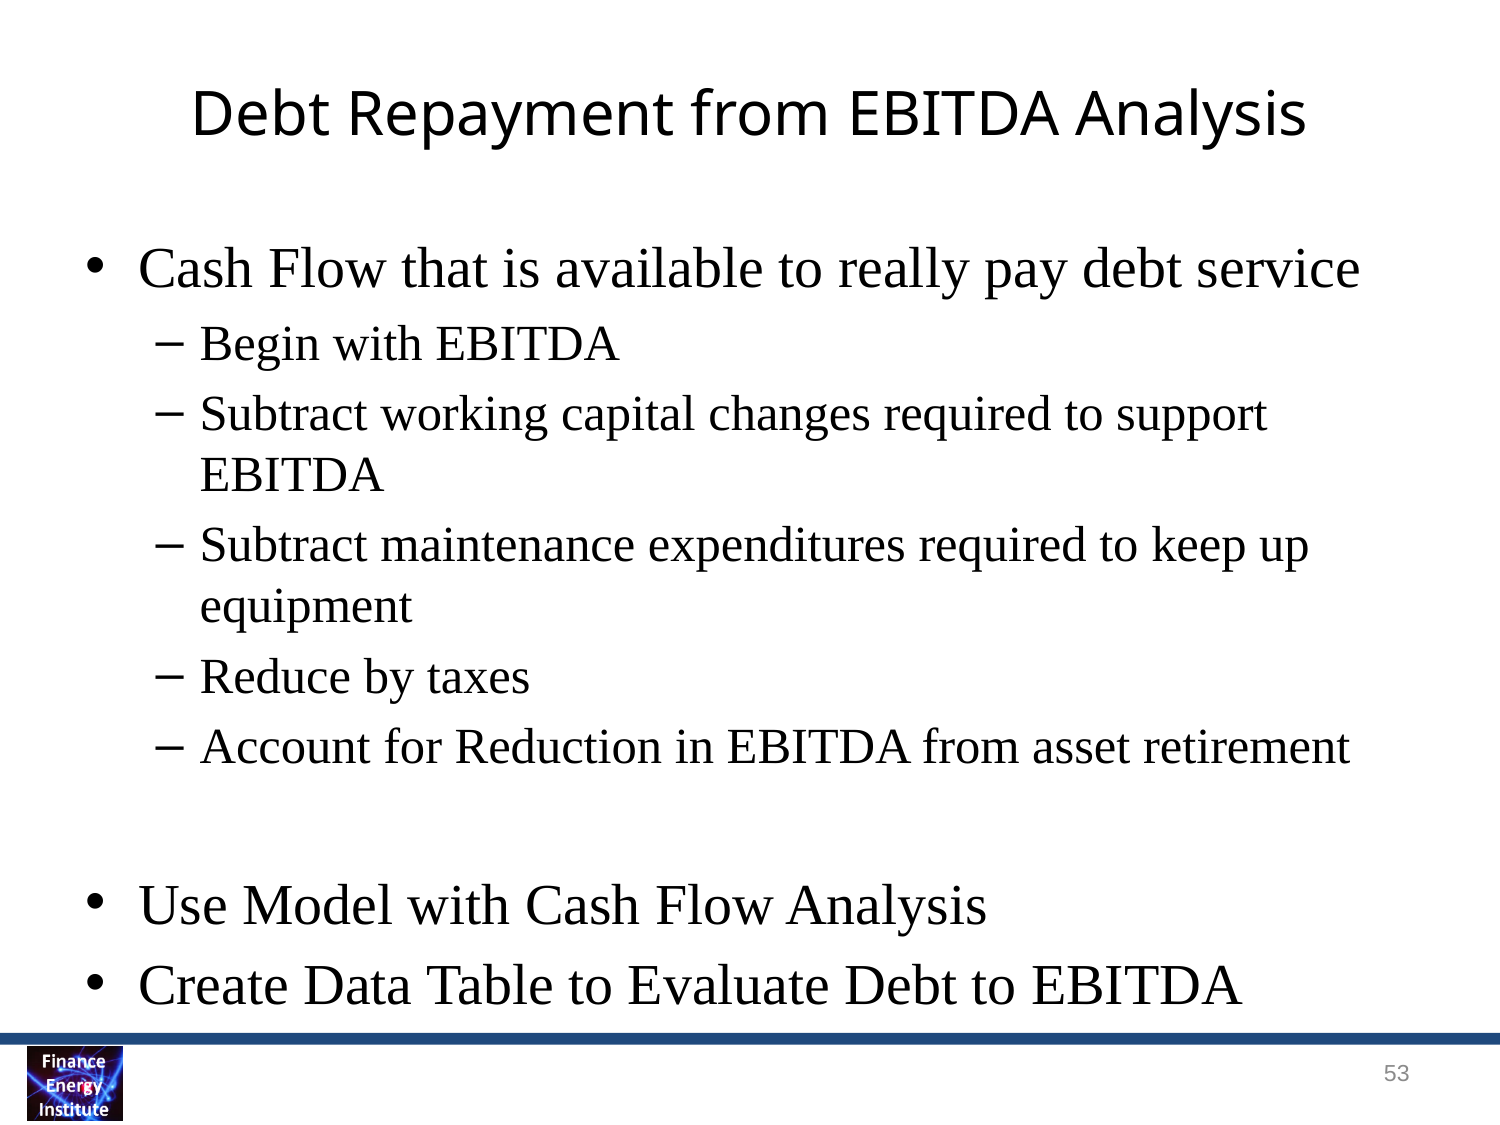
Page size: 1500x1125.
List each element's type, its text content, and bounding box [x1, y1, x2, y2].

picture [27, 1046, 123, 1121]
slide_number 53 [1074, 1042, 1425, 1103]
title Debt Repayment from EBITDA Analysis [70, 56, 1430, 164]
list Cash Flow that is available to really pay debt service Begin with EBITDA Subtract working capital changes required to support EBITDA Subtract maintenance expenditures required to keep up equipment Reduce by taxes Account for Reduction in EBITDA from asset retirement Use Model with Cash Flow Analysis Create Data Table to Evaluate Debt to EBITDA [70, 222, 1430, 1032]
